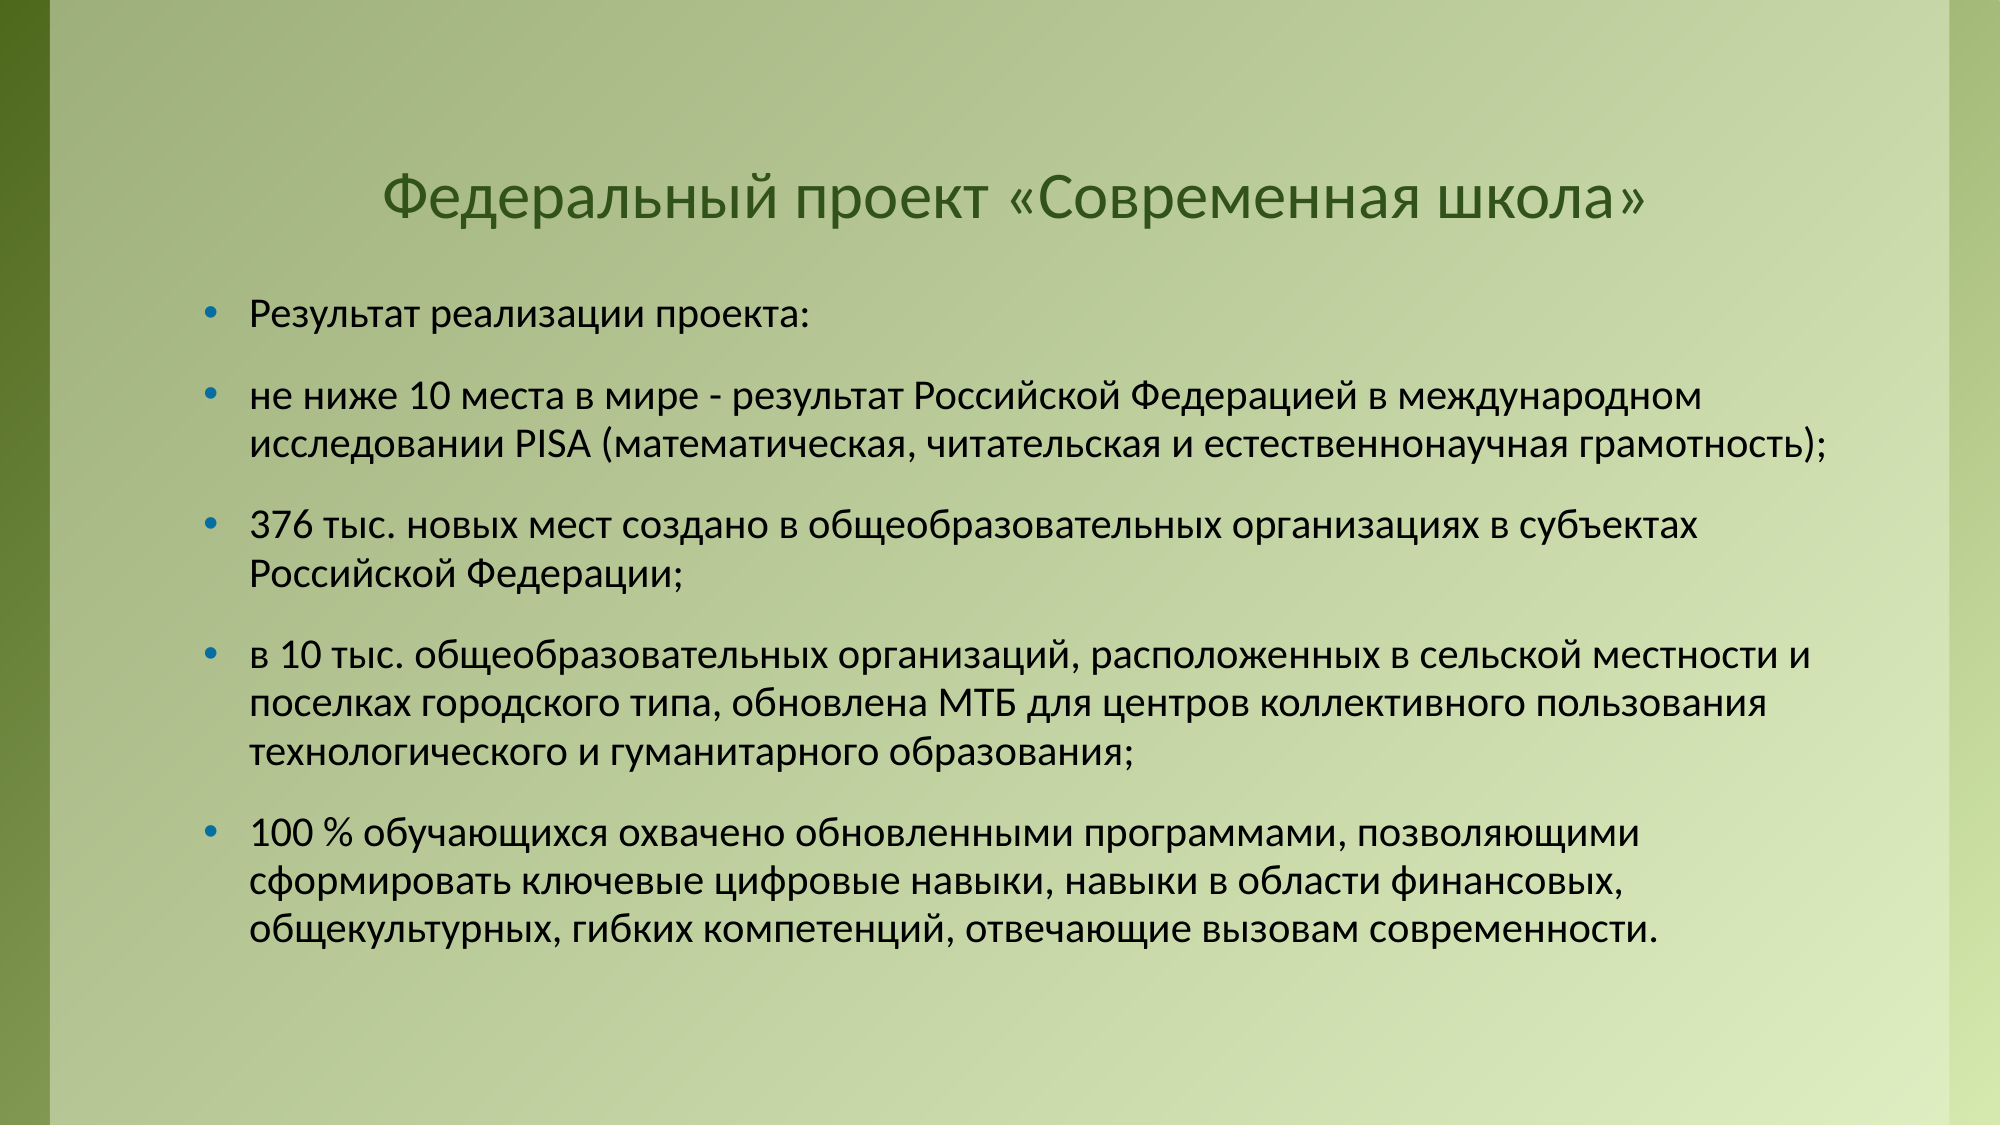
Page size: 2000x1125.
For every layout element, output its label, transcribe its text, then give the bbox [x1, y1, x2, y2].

title Федеральный проект «Современная школа» [183, 12, 1850, 242]
list Результат реализации проекта: не ниже 10 места в мире - результат Российской Федерацией в международном исследовании PISA (математическая, читательская и естественнонаучная грамотность); 376 тыс. новых мест создано в общеобразовательных организациях в субъектах Российской Федерации; в 10 тыс. общеобразовательных организаций, расположенных в сельской местности и поселках городского типа, обновлена МТБ для центров коллективного пользования технологического и гуманитарного образования; 100 % обучающихся охвачено обновленными программами, позволяющими сформировать ключевые цифровые навыки, навыки в области финансовых, общекультурных, гибких компетенций, отвечающие вызовам современности. [183, 279, 1850, 1013]
